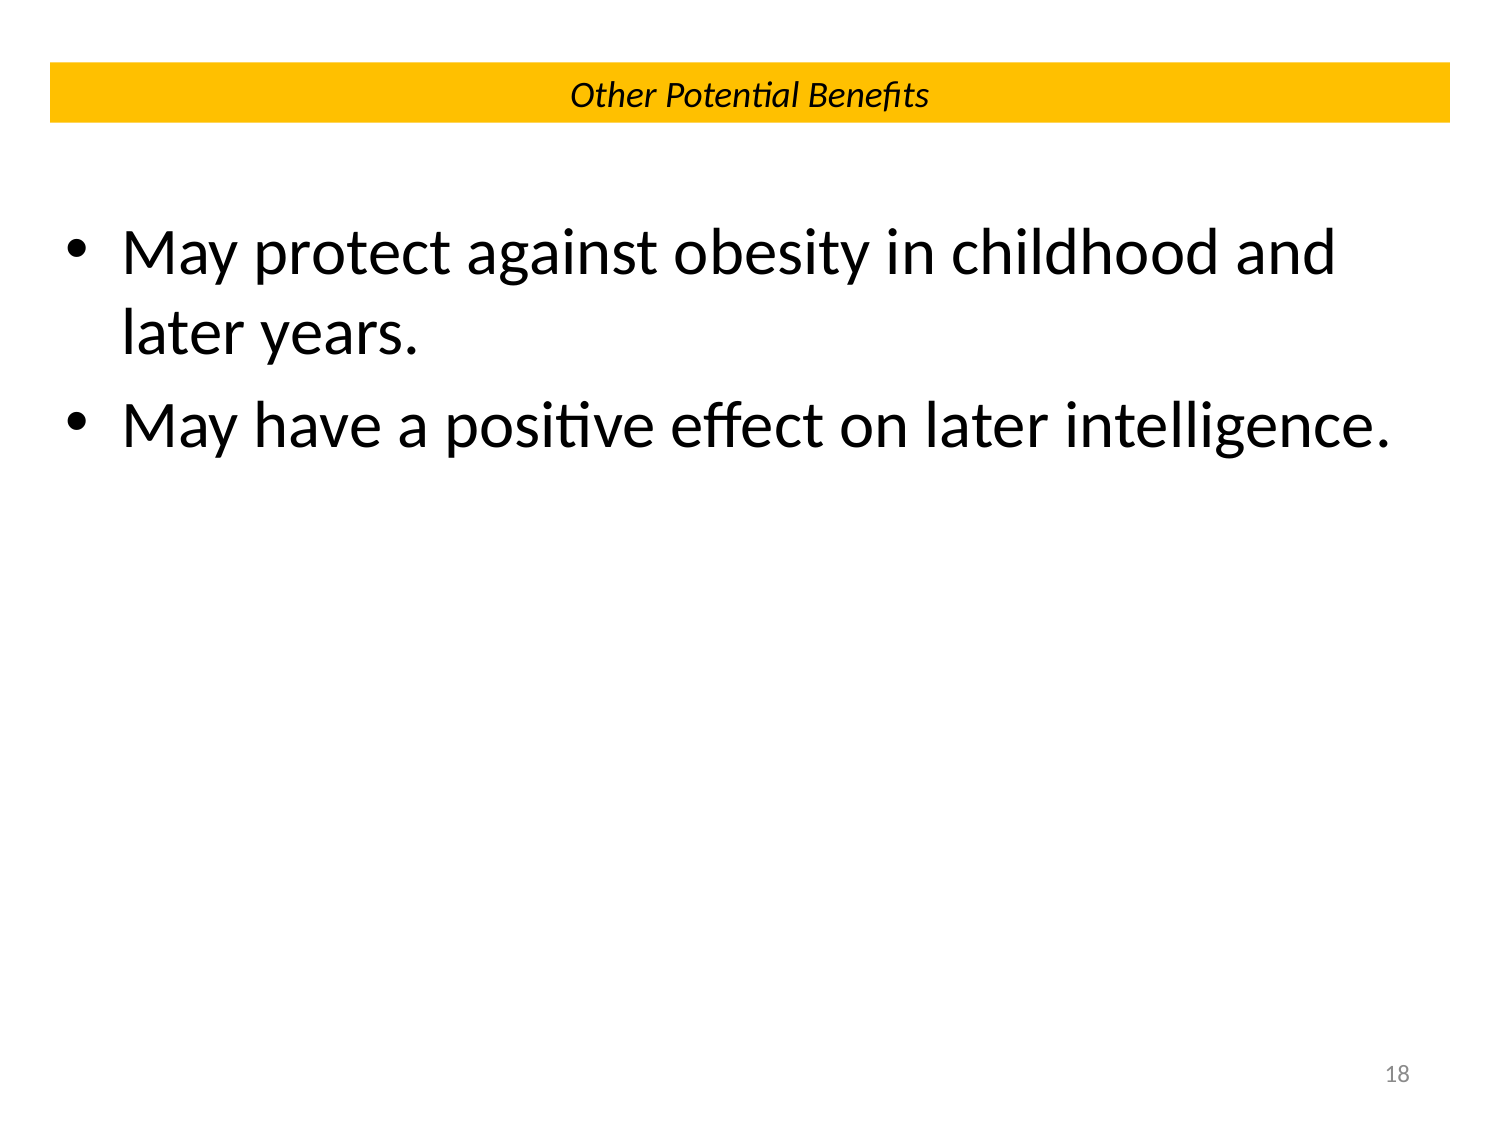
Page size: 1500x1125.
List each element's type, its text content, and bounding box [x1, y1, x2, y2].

title Other Potential Benefits [50, 62, 1450, 123]
slide_number 18 [1074, 1042, 1425, 1103]
list May protect against obesity in childhood and later years. May have a positive effect on later intelligence. [50, 200, 1450, 541]
